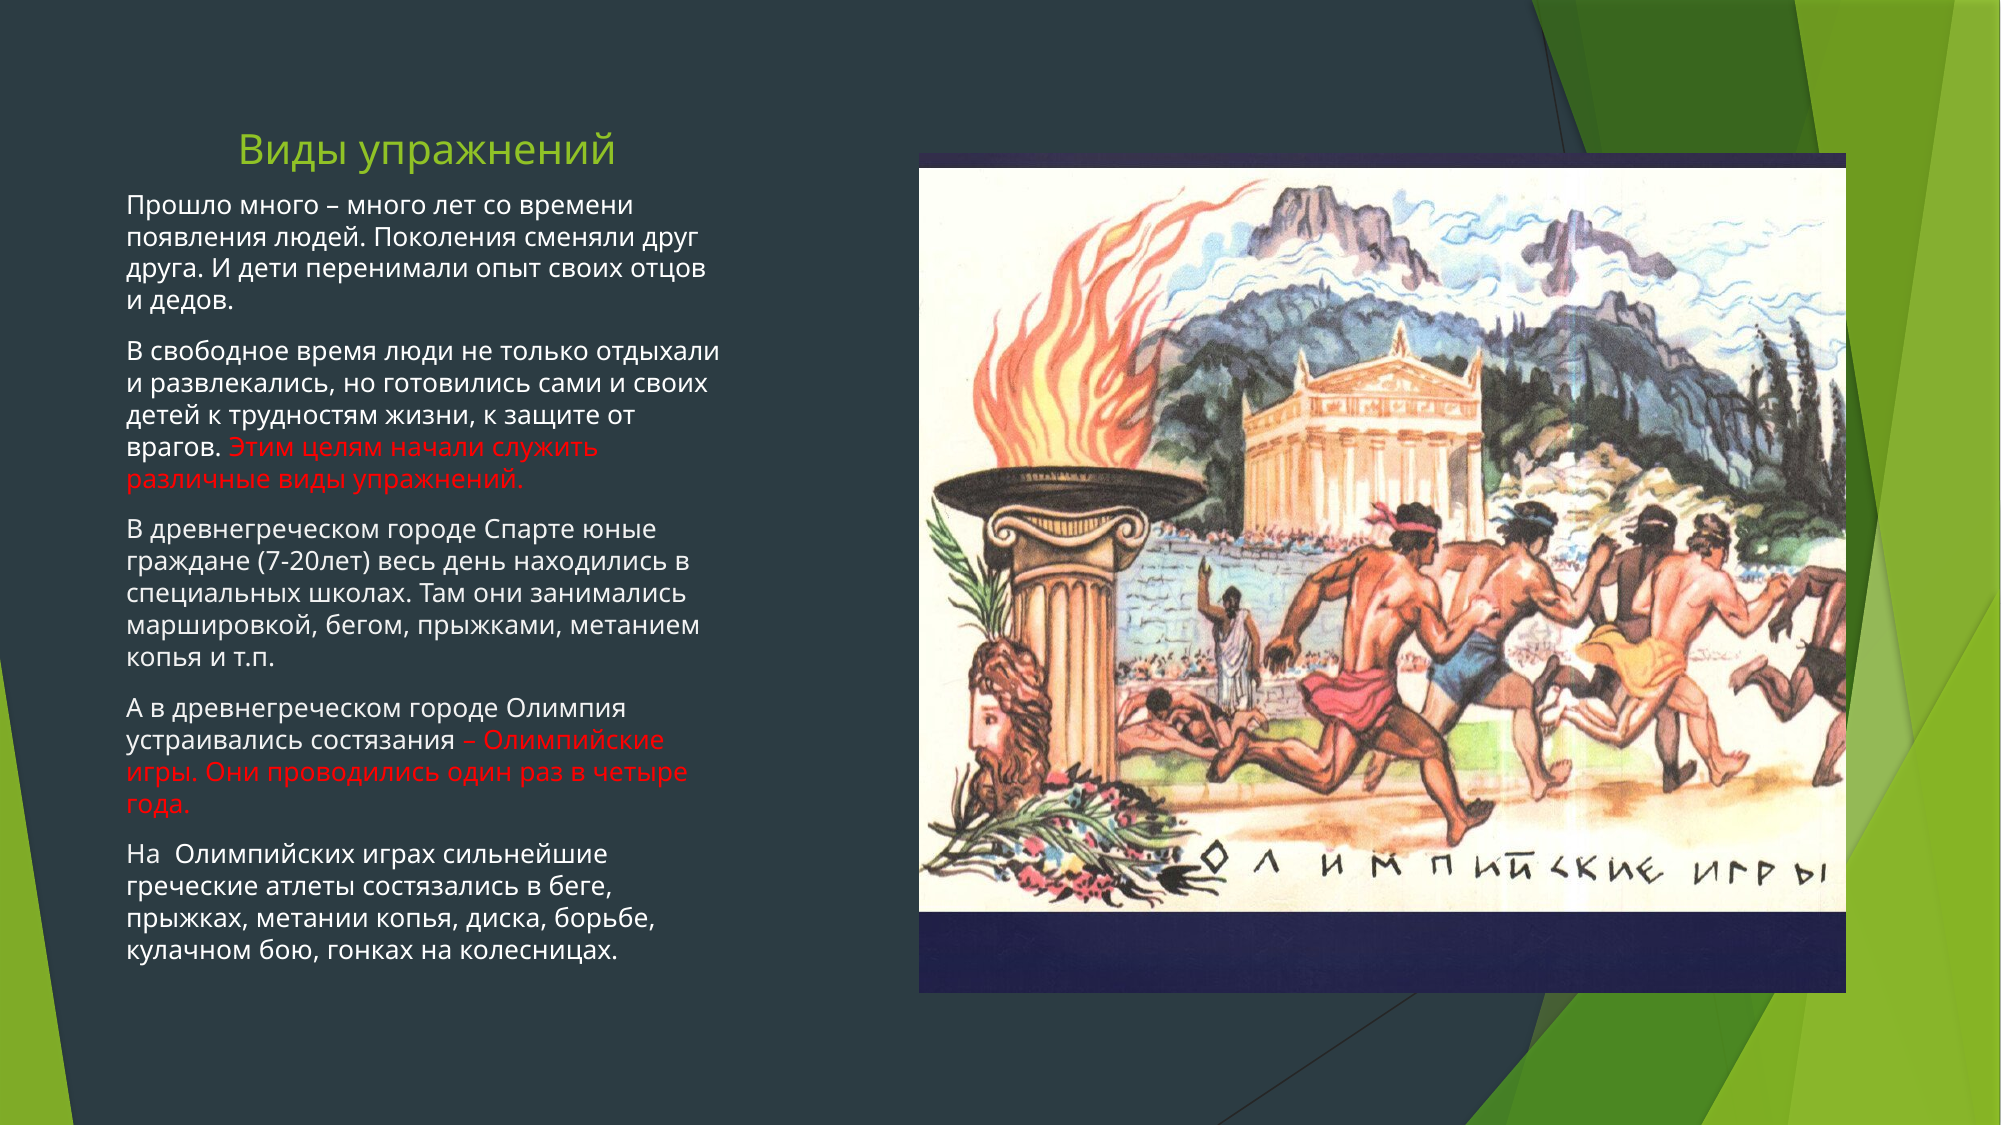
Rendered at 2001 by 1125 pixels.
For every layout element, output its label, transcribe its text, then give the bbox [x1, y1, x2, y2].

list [919, 152, 1847, 993]
list Прошло много – много лет со времени появления людей. Поколения сменяли друг друга. И дети перенимали опыт своих отцов и дедов. В свободное время люди не только отдыхали и развлекались, но готовились сами и своих детей к трудностям жизни, к защите от врагов. Этим целям начали служить различные виды упражнений. В древнегреческом городе Спарте юные граждане (7-20лет) весь день находились в специальных школах. Там они занимались маршировкой, бегом, прыжками, метанием копья и т.п. А в древнегреческом городе Олимпия устраивались состязания – Олимпийские игры. Они проводились один раз в четыре года. На Олимпийских играх сильнейшие греческие атлеты состязались в беге, прыжках, метании копья, диска, борьбе, кулачном бою, гонках на колесницах. [111, 179, 744, 973]
title Виды упражнений [111, 84, 744, 179]
